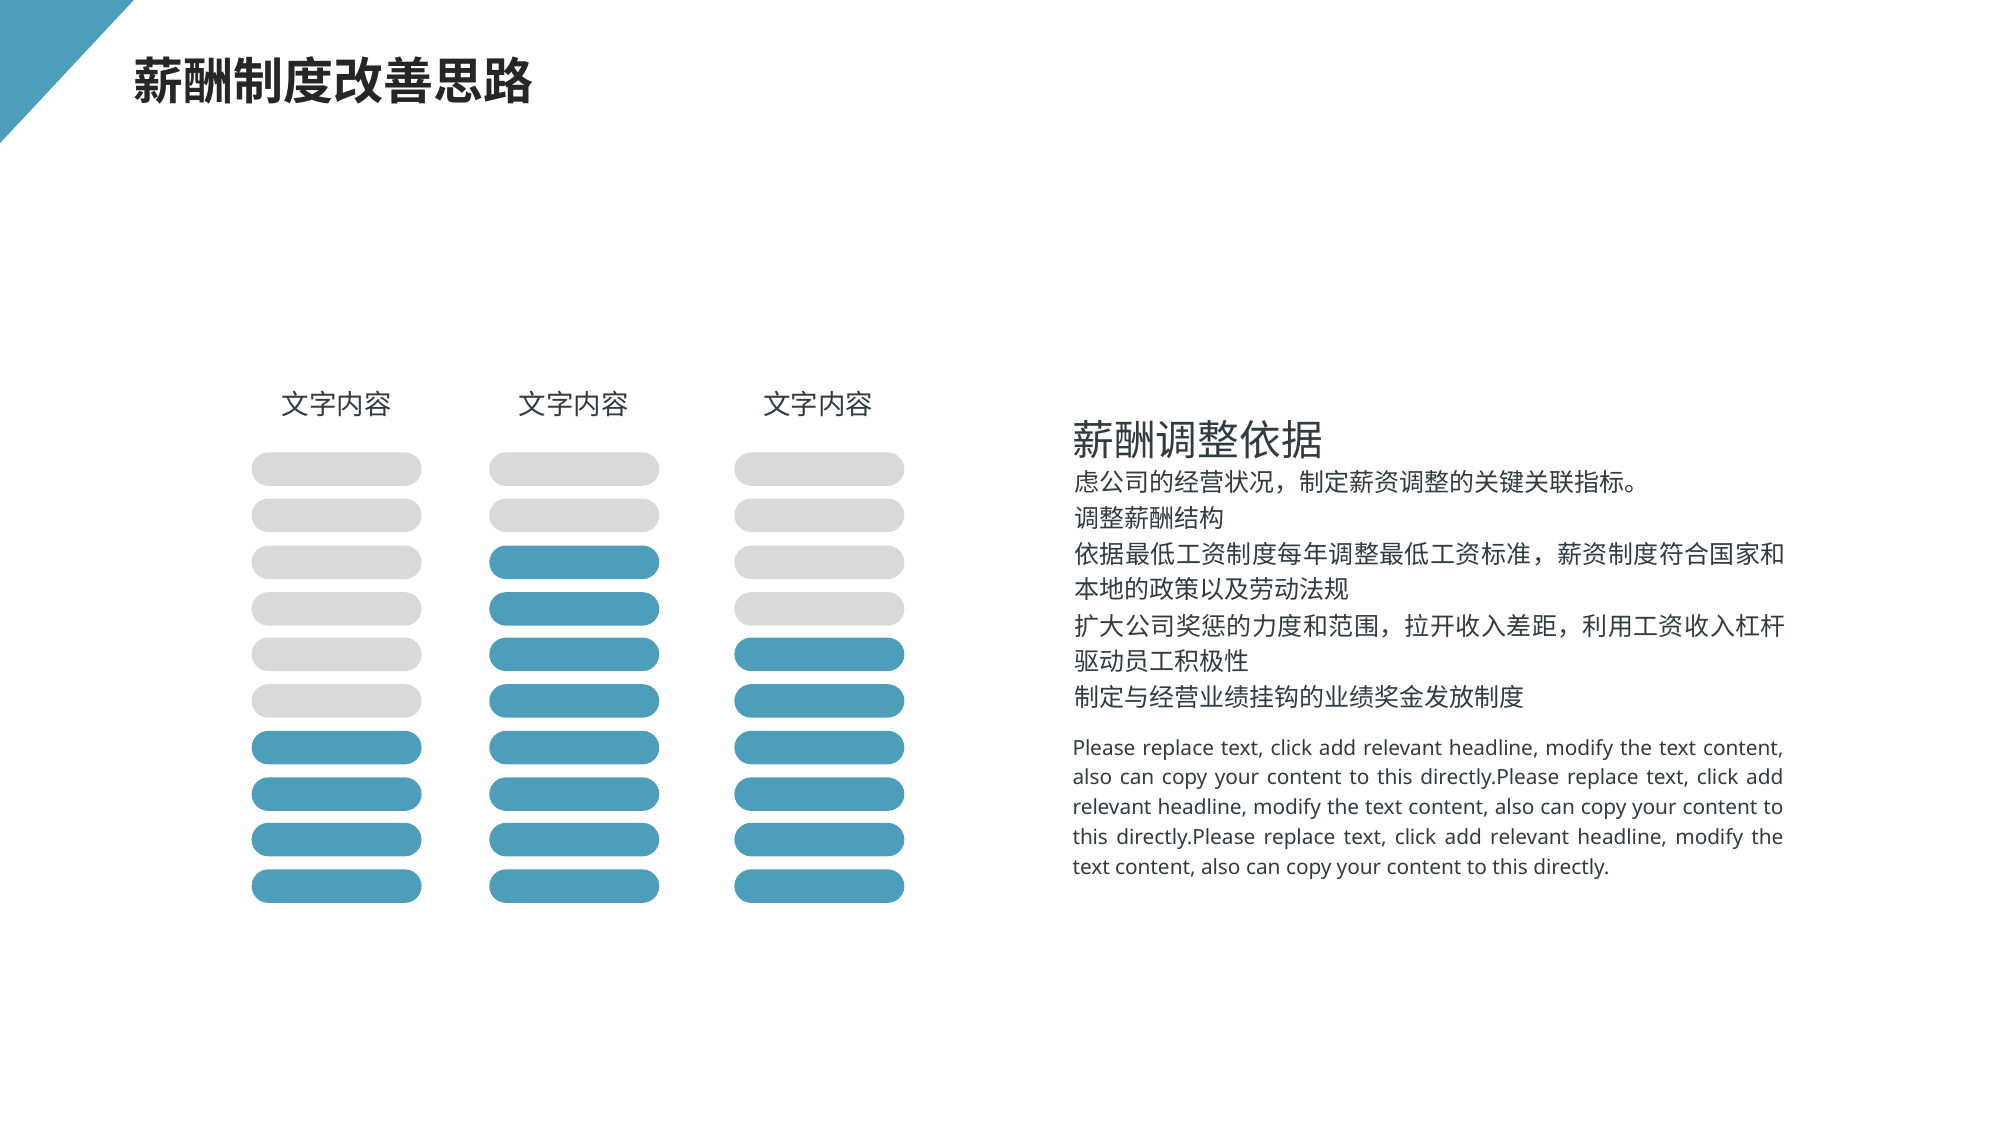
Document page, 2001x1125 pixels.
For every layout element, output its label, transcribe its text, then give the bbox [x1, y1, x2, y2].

text_box 文字内容 [259, 386, 414, 420]
text_box [488, 591, 660, 627]
text_box [488, 637, 660, 672]
text_box [251, 451, 423, 487]
text_box [488, 730, 660, 765]
text_box 文字内容 [496, 386, 651, 420]
text_box [488, 868, 660, 904]
text_box [251, 822, 423, 857]
text_box [733, 868, 905, 904]
text_box 薪酬制度改善思路 [133, 38, 1557, 122]
text_box [733, 451, 905, 487]
text_box [251, 776, 423, 812]
text_box [0, 0, 136, 145]
text_box [488, 776, 660, 812]
text_box Please replace text, click add relevant headline, modify the text content, also can copy your content to this directly.Please replace text, click add relevant headline, modify the text content, also can copy your content to this directly.Please replace text, click add relevant headline, modify the text content, also can copy your content to this directly. [1072, 729, 1784, 879]
text_box [733, 591, 905, 627]
text_box 薪酬调整依据 [1072, 403, 1710, 464]
text_box [733, 498, 905, 533]
text_box [488, 545, 660, 580]
text_box [733, 730, 905, 765]
text_box [251, 545, 423, 580]
text_box [251, 637, 423, 672]
text_box [251, 730, 423, 765]
text_box [488, 498, 660, 533]
text_box [251, 498, 423, 533]
text_box [733, 683, 905, 719]
text_box [733, 776, 905, 812]
text_box 文字内容 [741, 386, 895, 420]
text_box 虑公司的经营状况，制定薪资调整的关键关联指标。 调整薪酬结构 依据最低工资制度每年调整最低工资标准，薪资制度符合国家和本地的政策以及劳动法规 扩大公司奖惩的力度和范围，拉开收入差距，利用工资收入杠杆驱动员工积极性 制定与经营业绩挂钩的业绩奖金发放制度 [1074, 460, 1786, 712]
text_box [488, 683, 660, 719]
text_box [733, 637, 905, 672]
text_box [488, 451, 660, 487]
text_box [251, 683, 423, 719]
text_box [733, 545, 905, 580]
text_box [488, 822, 660, 857]
text_box [251, 868, 423, 904]
text_box [251, 591, 423, 627]
text_box [733, 822, 905, 857]
